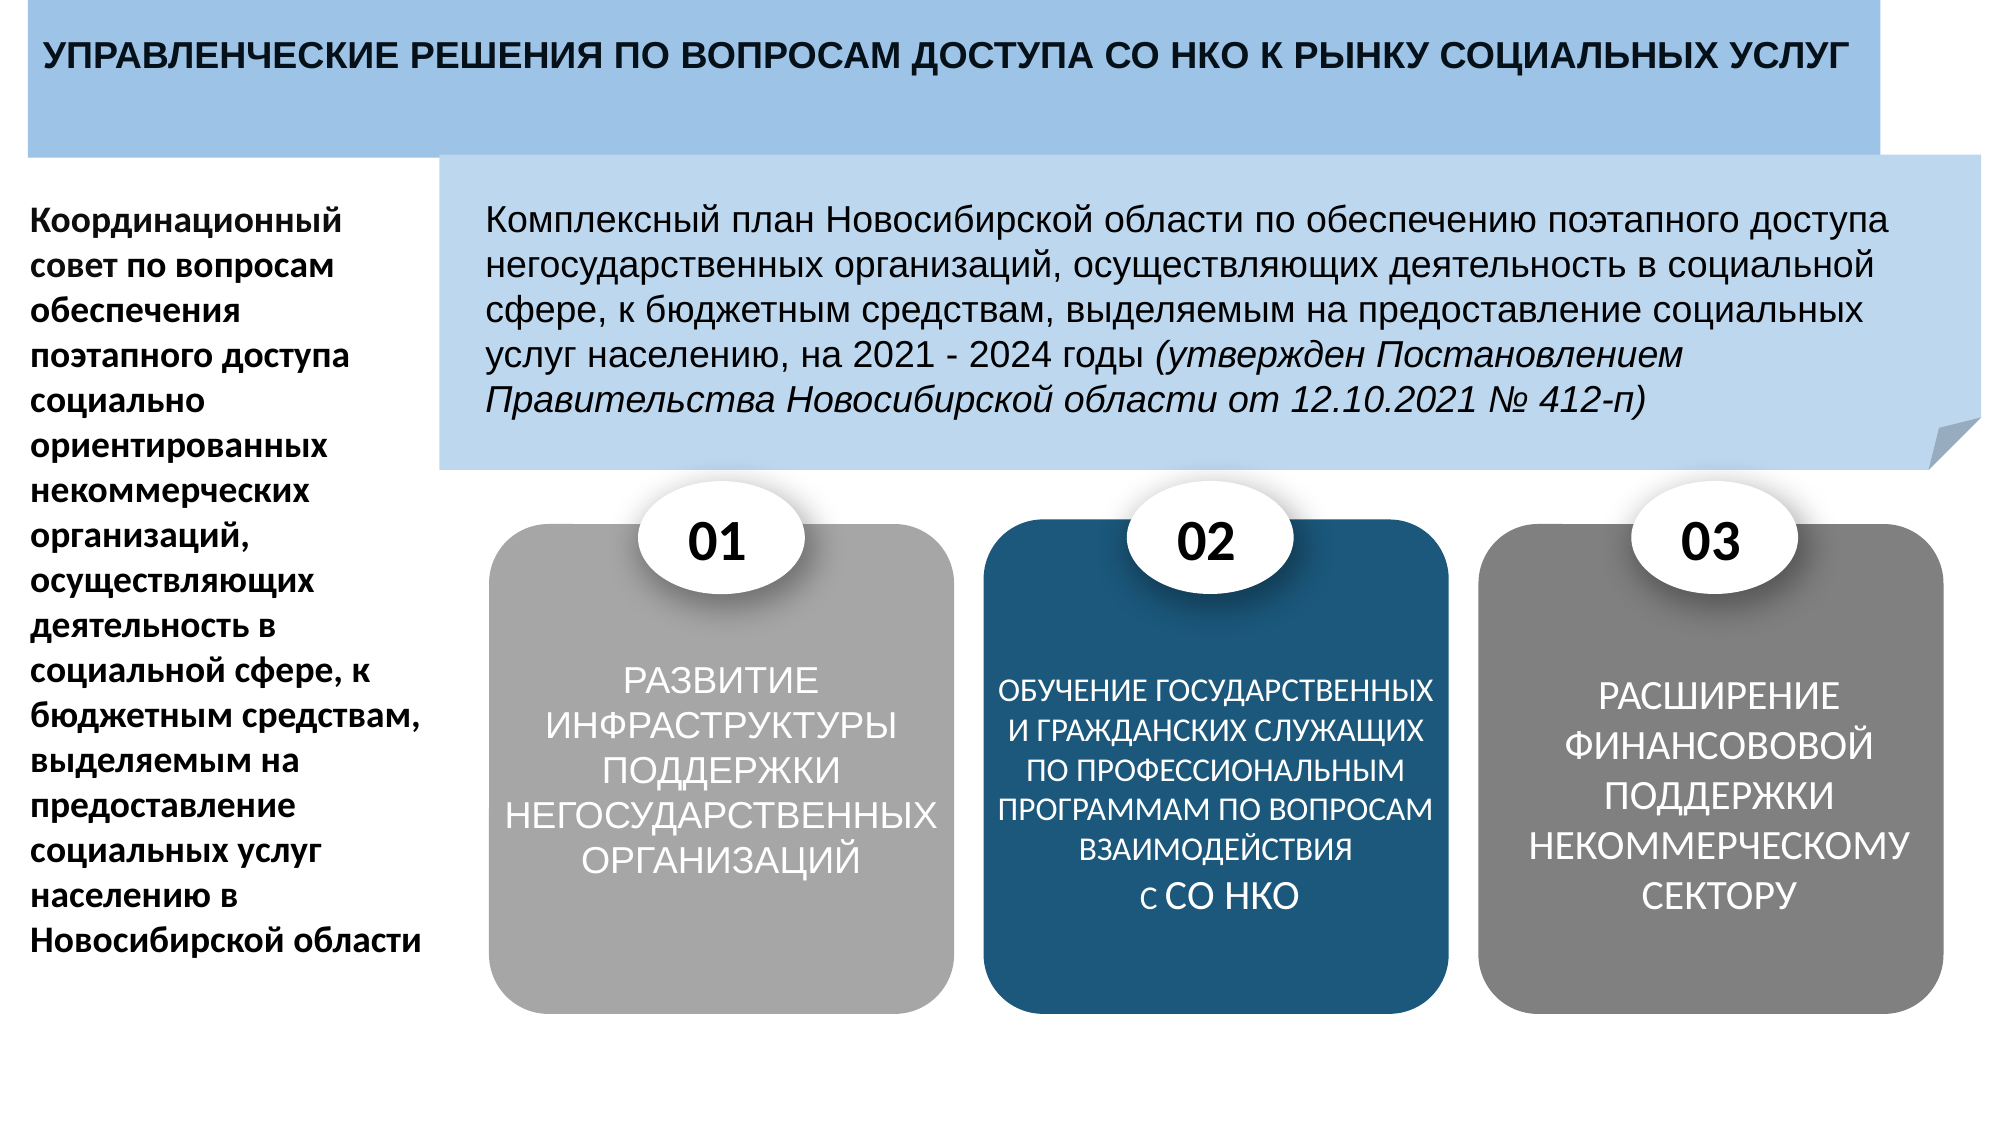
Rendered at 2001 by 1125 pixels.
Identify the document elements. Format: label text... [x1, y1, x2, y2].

text_box Комплексный план Новосибирской области по обеспечению поэтапного доступа негосударственных организаций, осуществляющих деятельность в социальной сфере, к бюджетным средствам, выделяемым на предоставление социальных услуг населению, на 2021 - 2024 годы (утвержден Постановлением Правительства Новосибирской области от 12.10.2021 № 412-п) [470, 187, 1916, 427]
text_box Координационный совет по вопросам обеспечения поэтапного доступа социально ориентированных некоммерческих организаций, осуществляющих деятельность в социальной сфере, к бюджетным средствам, выделяемым на предоставление социальных услуг населению в Новосибирской области [15, 187, 443, 967]
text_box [481, 480, 1944, 1014]
title УПРАВЛЕНЧЕСКИЕ РЕШЕНИЯ ПО ВОПРОСАМ ДОСТУПА СО НКО К РЫНКУ СОЦИАЛЬНЫХ УСЛУГ [27, 0, 1881, 158]
text_box [438, 153, 1985, 471]
